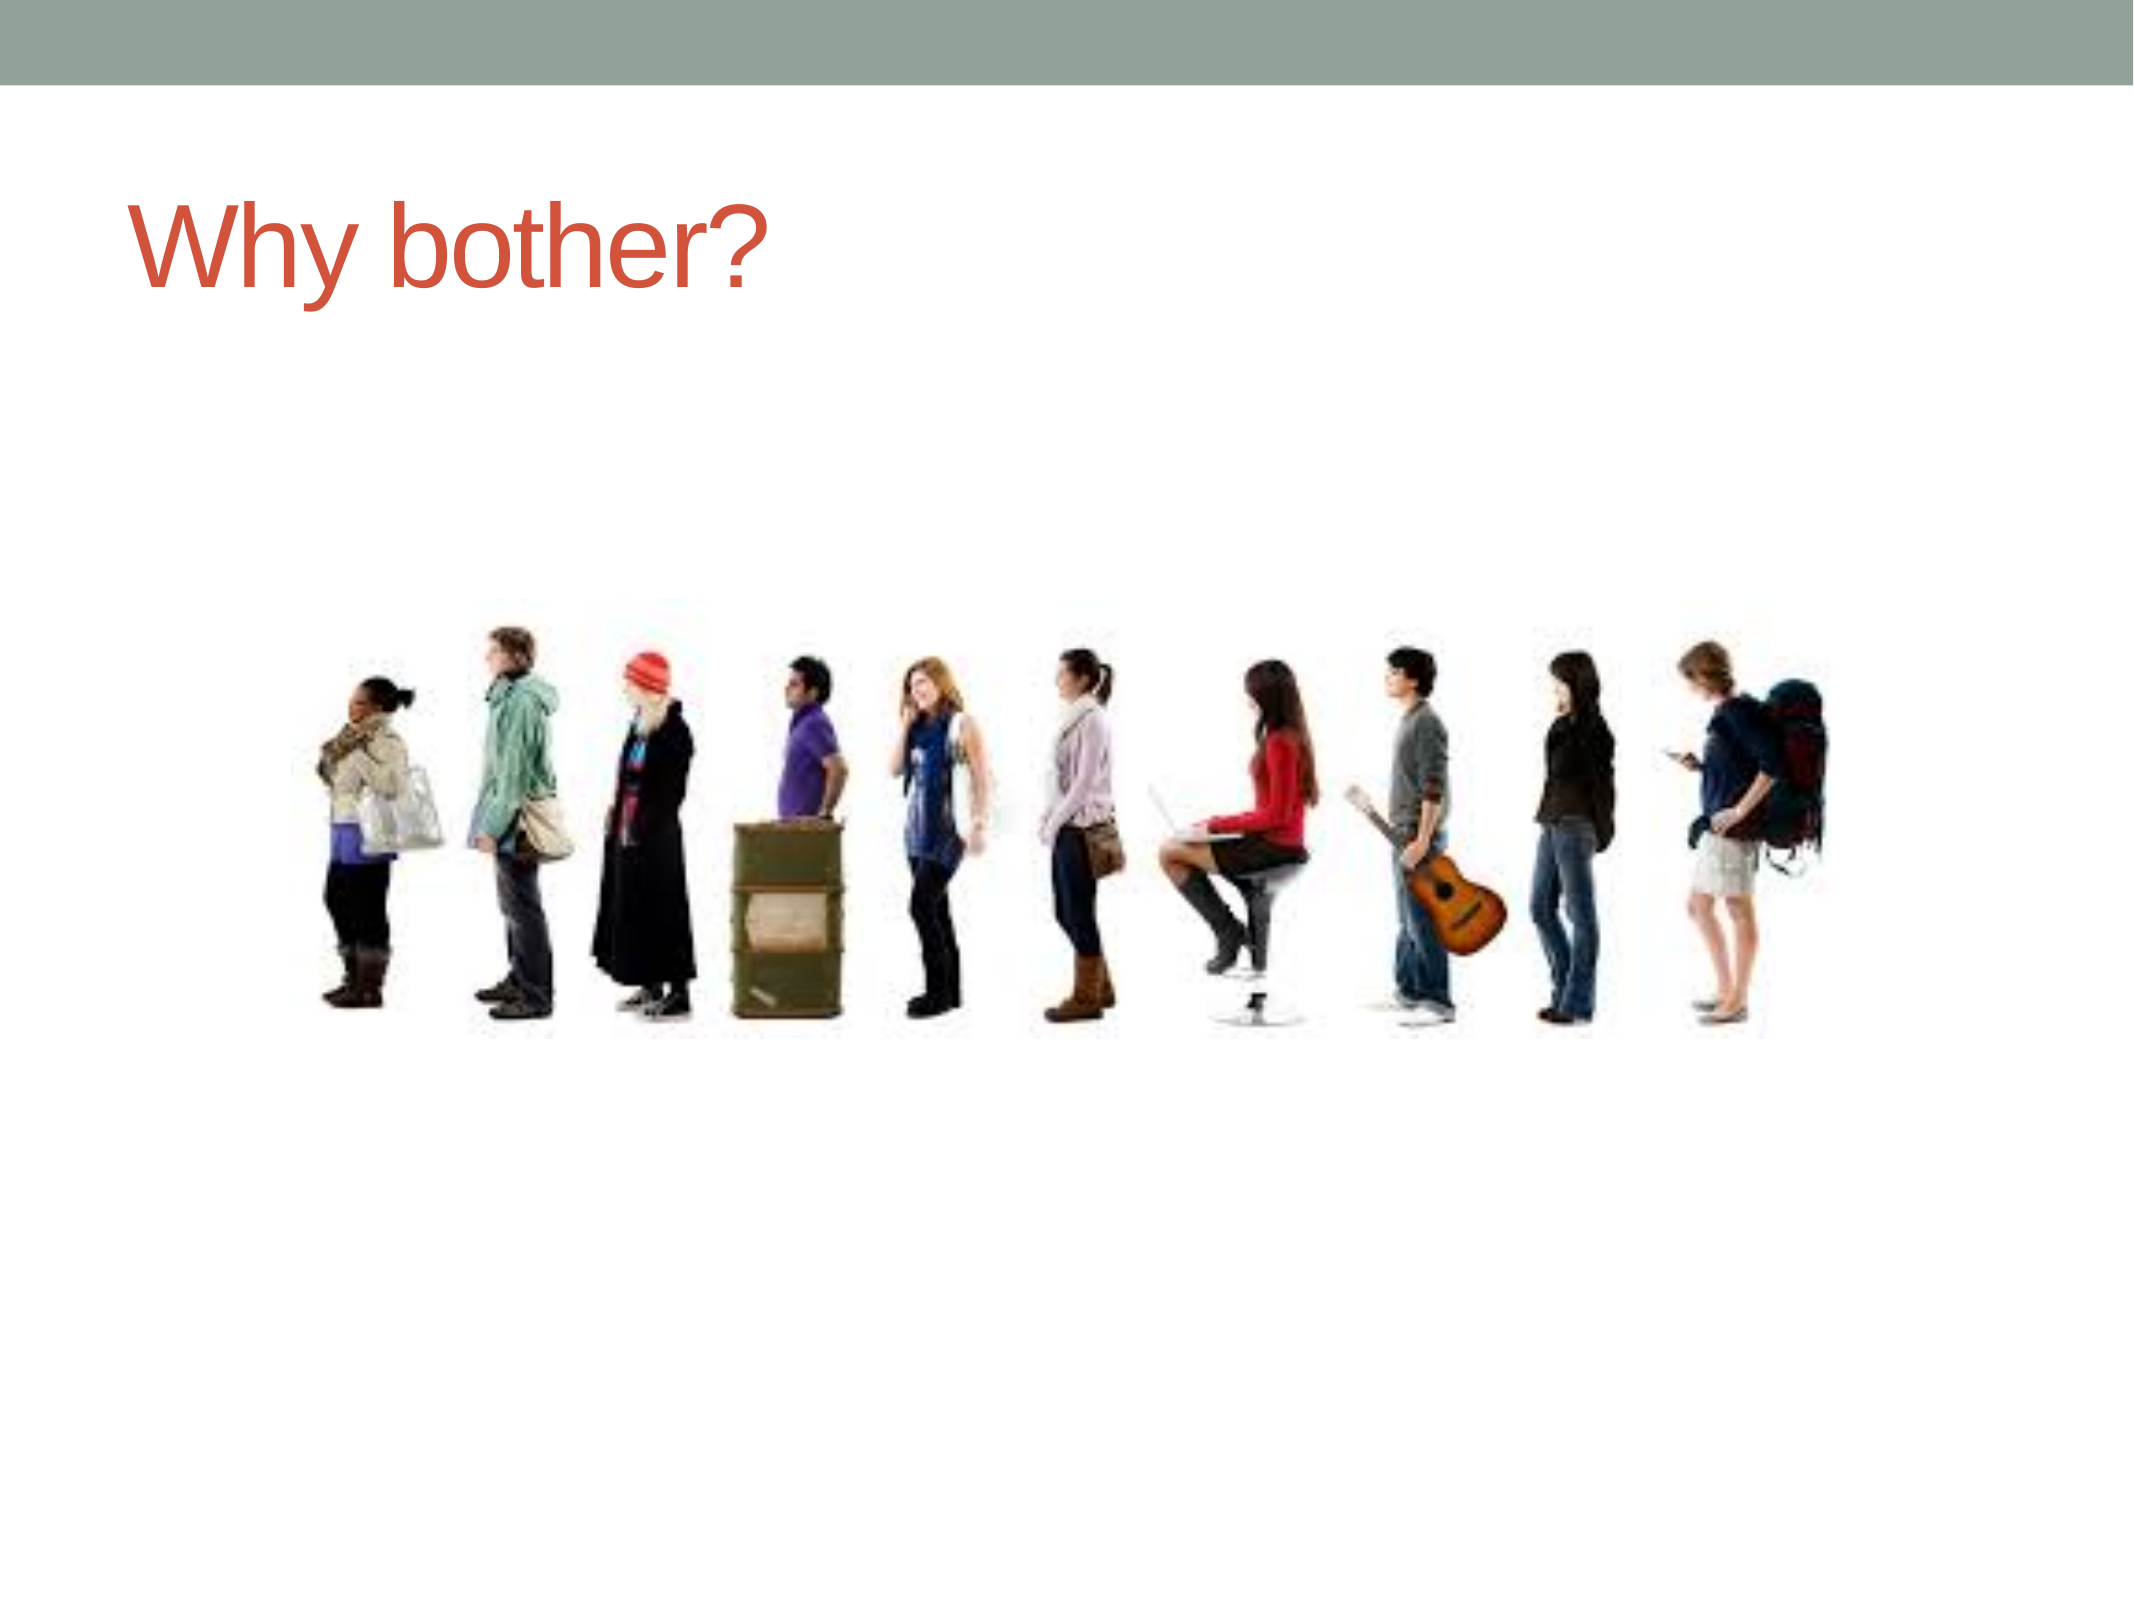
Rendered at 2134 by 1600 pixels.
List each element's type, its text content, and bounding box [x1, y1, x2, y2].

title Why bother? [106, 124, 2027, 356]
picture [291, 599, 1860, 1040]
